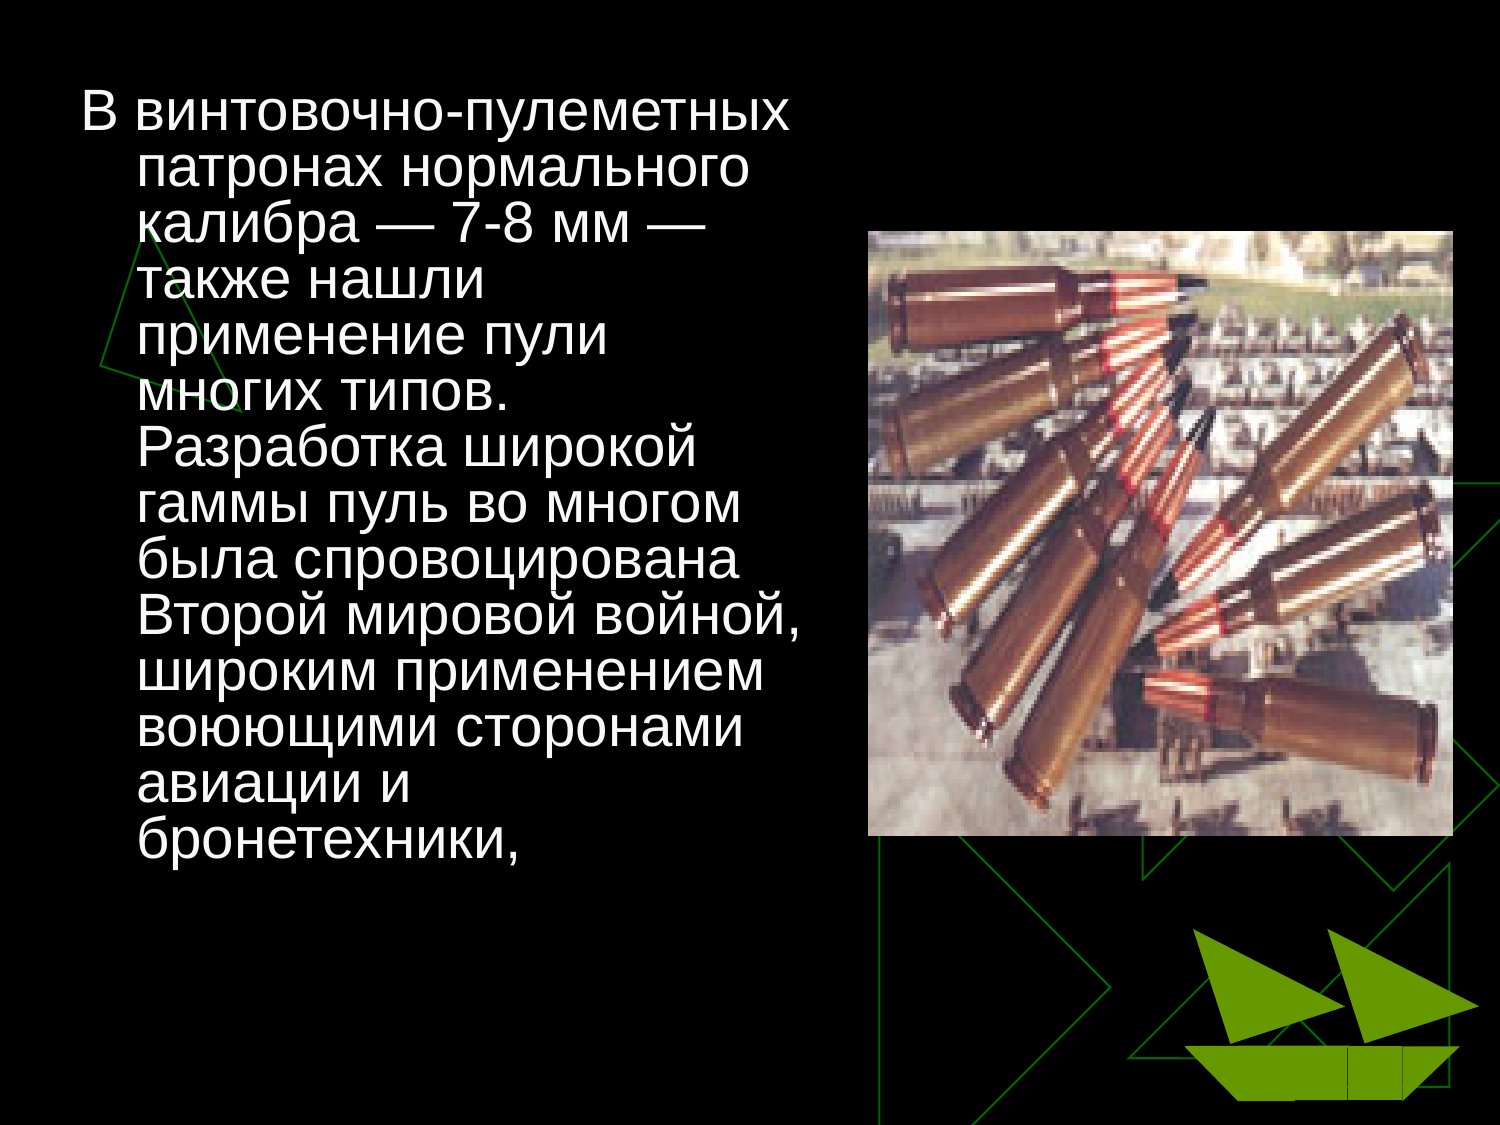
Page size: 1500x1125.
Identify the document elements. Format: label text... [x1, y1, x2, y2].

picture [867, 231, 1453, 836]
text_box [1185, 909, 1462, 1101]
list В винтовочно-пулеметных патронах нормального калибра — 7-8 мм — также нашли применение пули многих типов. Разработка широкой гаммы пуль во многом была спровоцирована Второй мировой войной, широким применением воюющими сторонами авиации и бронетехники, [64, 78, 823, 1079]
